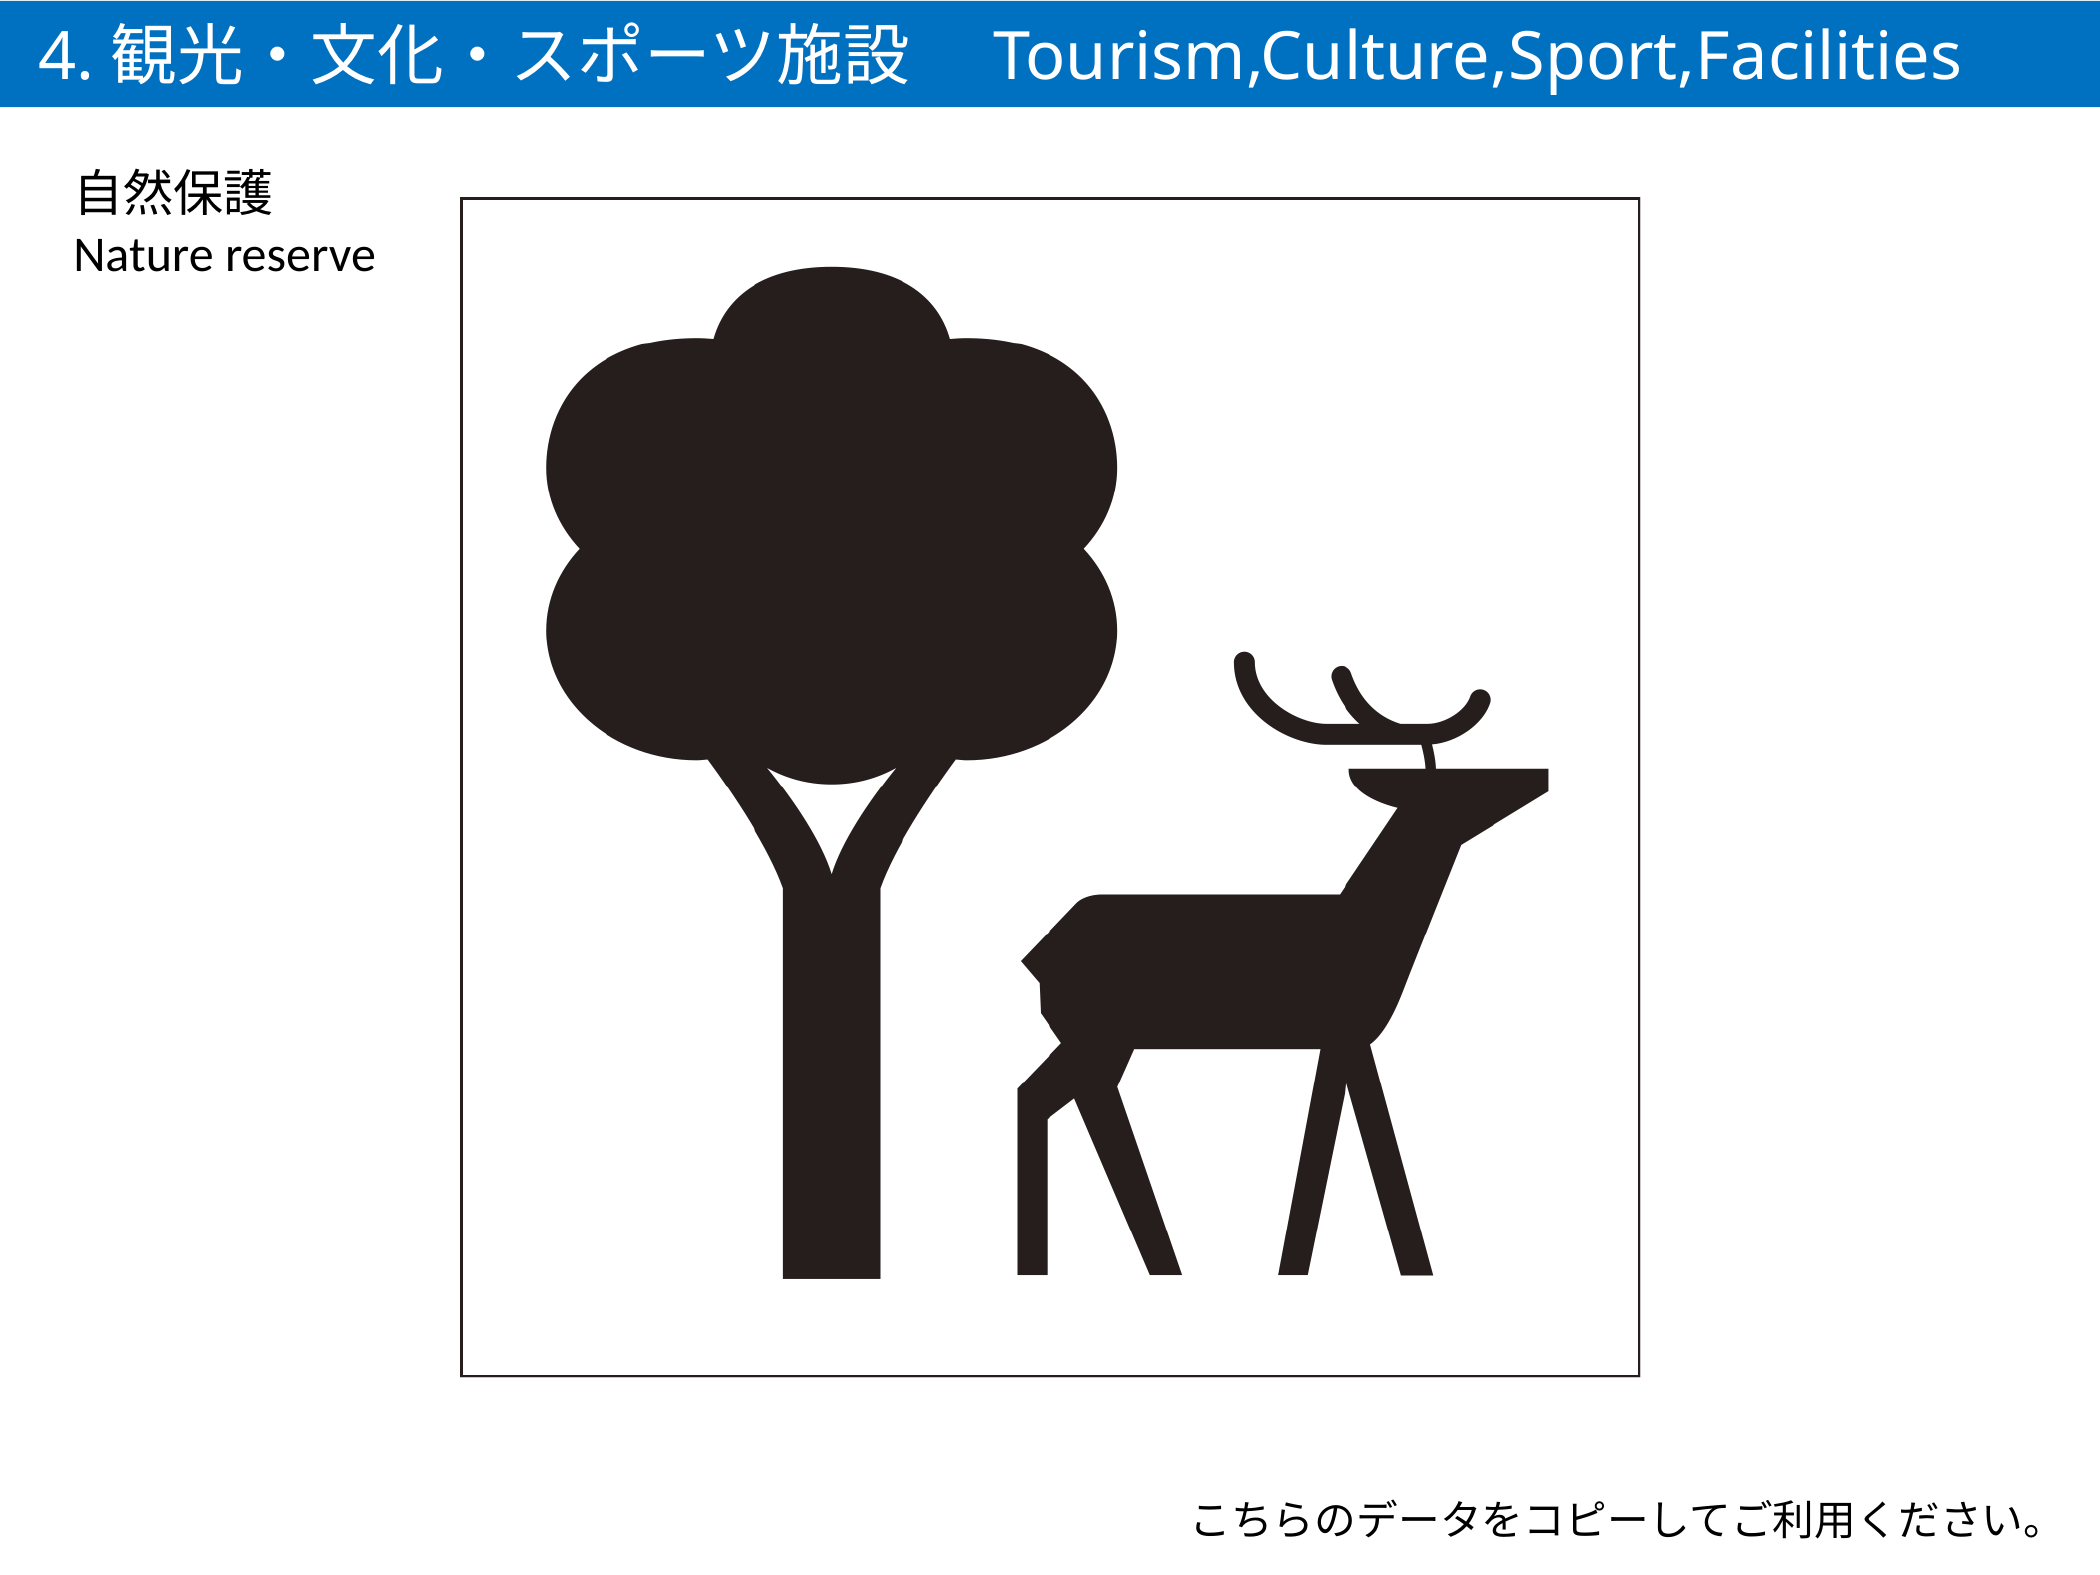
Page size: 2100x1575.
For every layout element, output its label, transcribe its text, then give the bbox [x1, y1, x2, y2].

text_box こちらのデータをコピーしてご利用ください。 [1174, 1486, 2081, 1552]
text_box [0, 0, 2100, 108]
text_box 4.観光・文化・スポーツ施設 Tourism,Culture,Sport,Facilities [23, 5, 1979, 101]
text_box 自然保護 Nature reserve [58, 153, 392, 289]
picture [459, 196, 1641, 1378]
